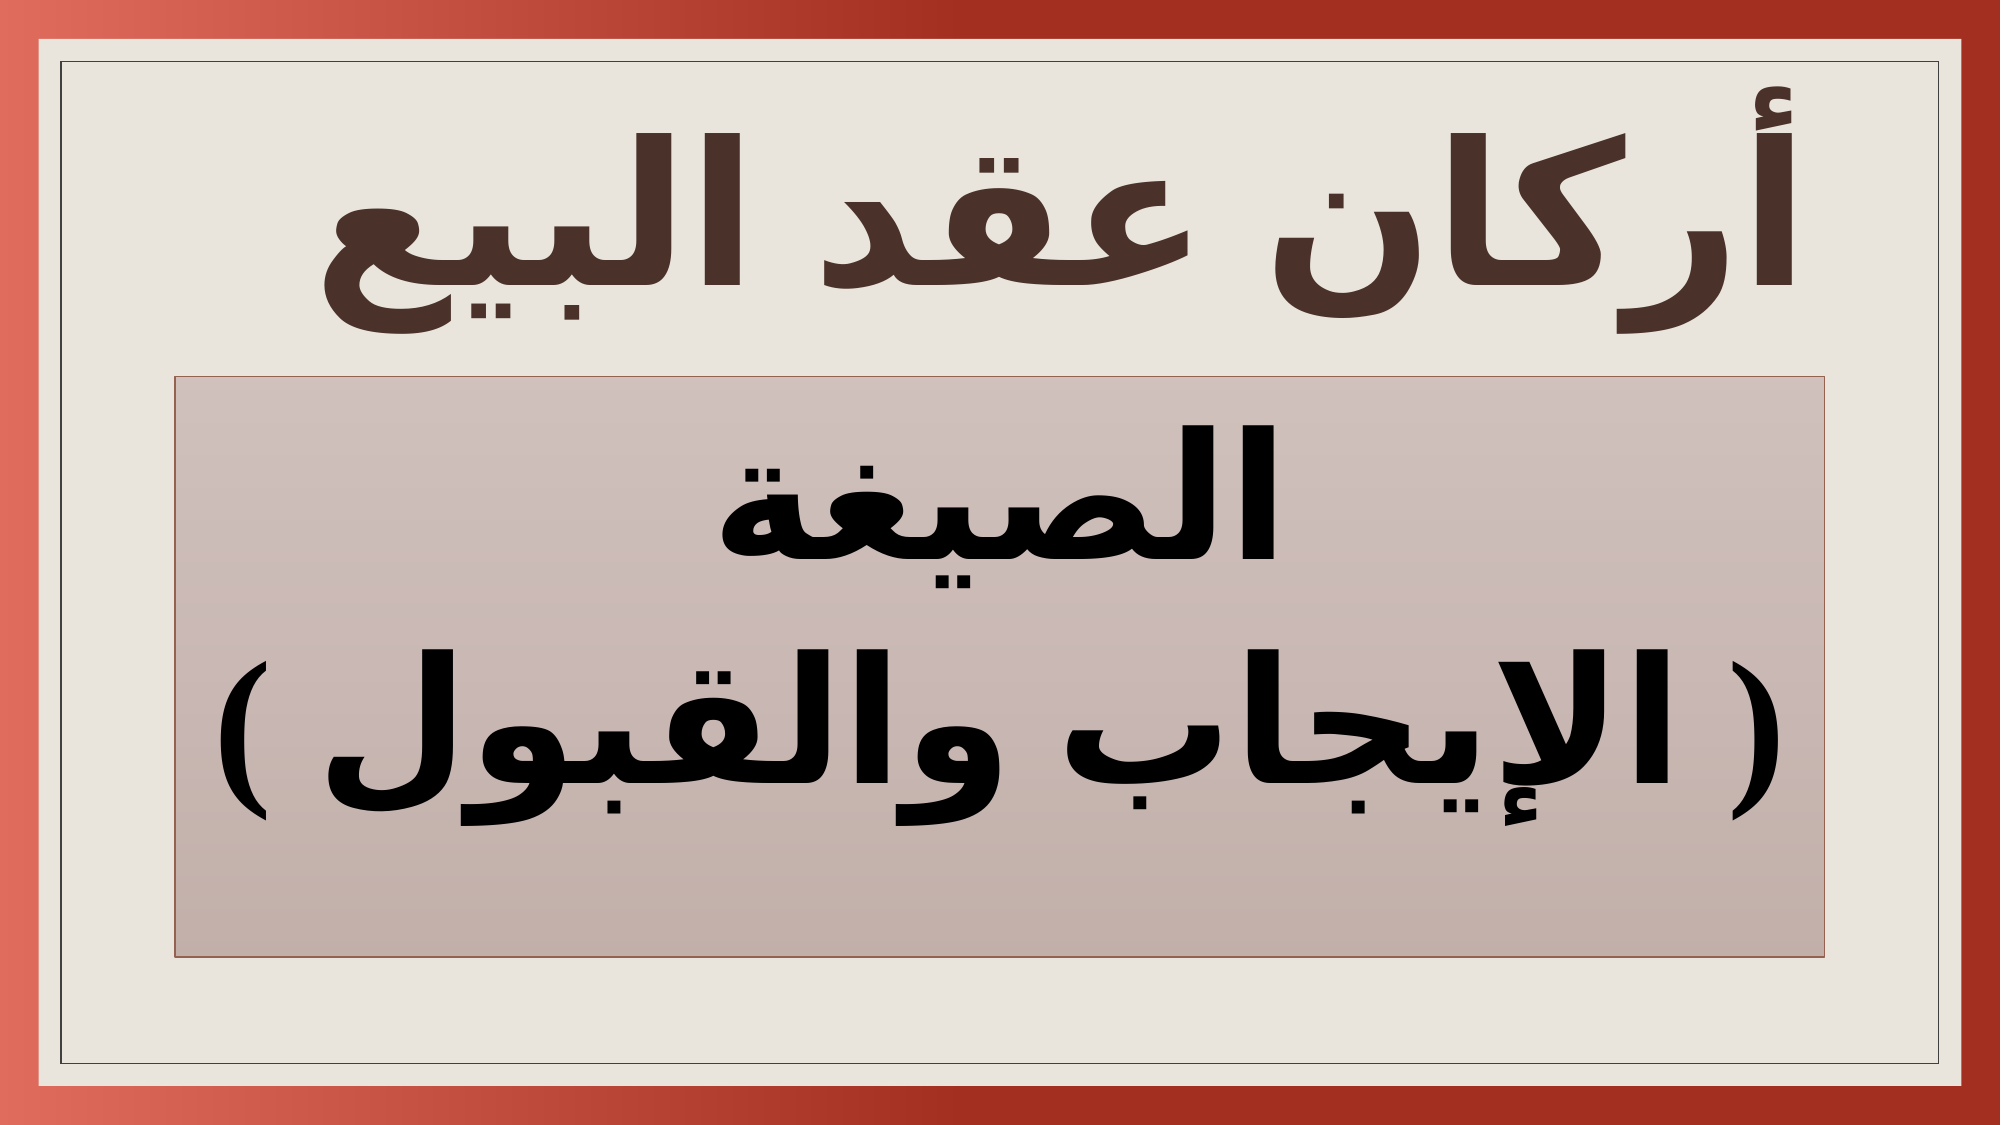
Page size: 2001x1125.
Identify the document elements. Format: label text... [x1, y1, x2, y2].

title أركان عقد البيع [174, 92, 1825, 349]
list الصيغة ( الإيجاب والقبول ) [174, 376, 1825, 958]
